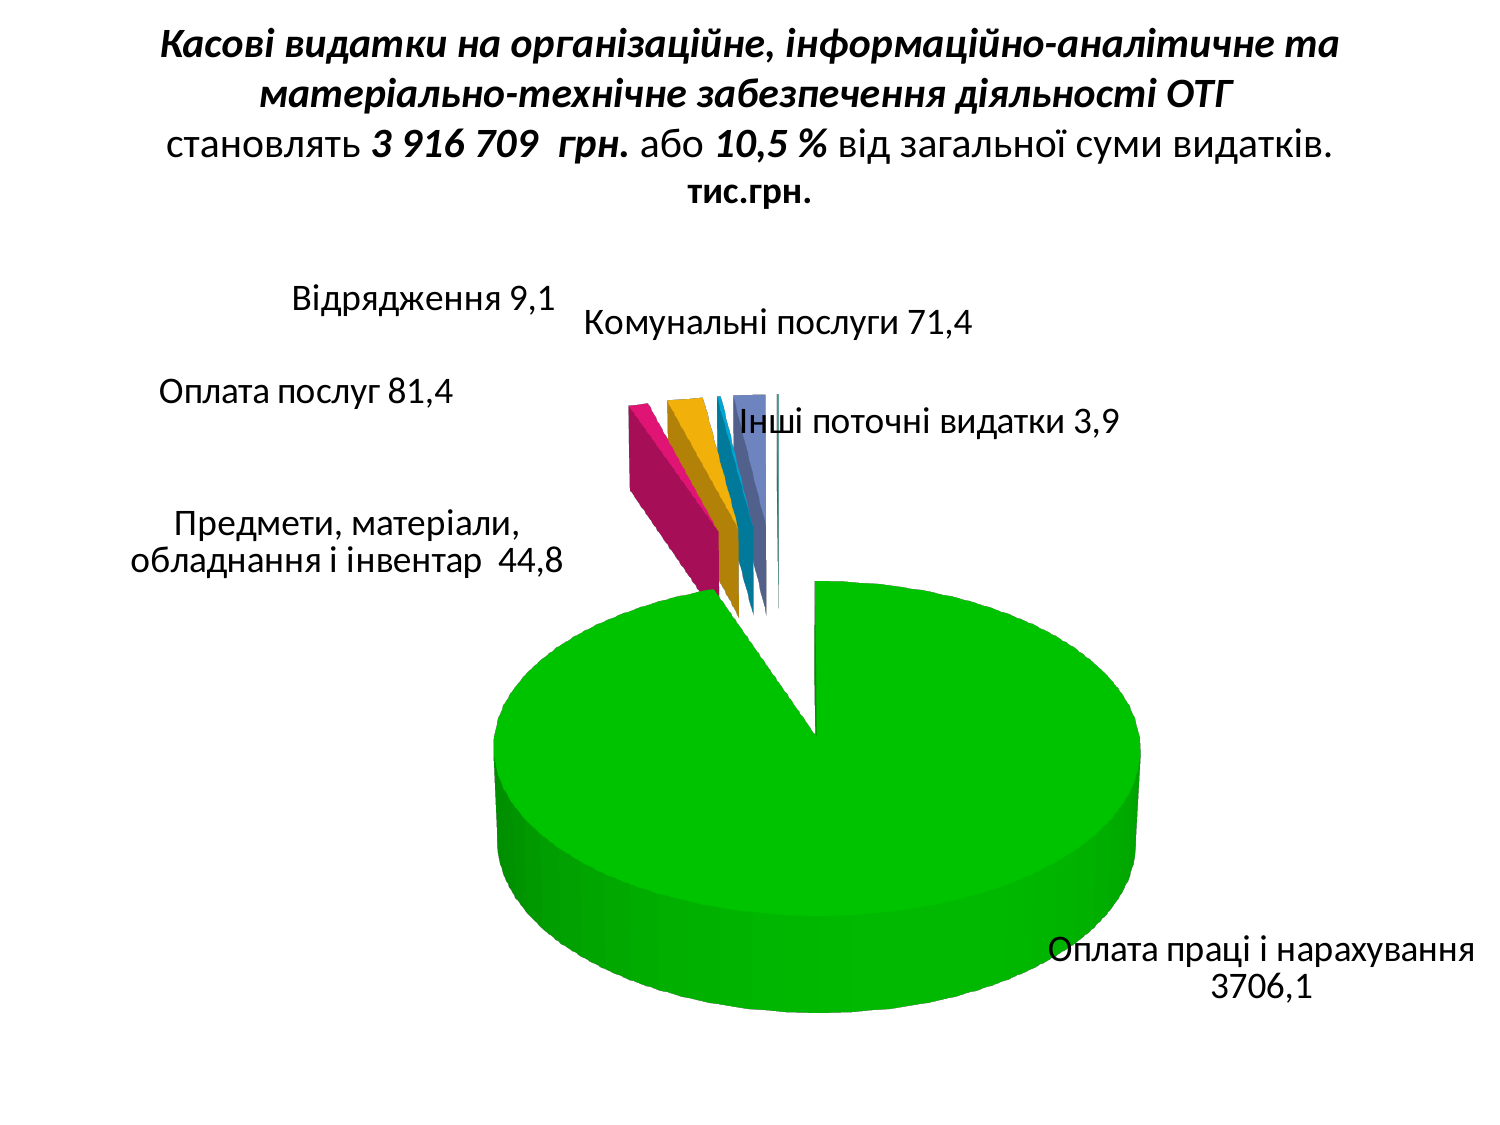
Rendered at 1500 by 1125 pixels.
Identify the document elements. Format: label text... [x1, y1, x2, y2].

chart [88, 219, 1483, 1125]
title Касові видатки на організаційне, інформаційно-аналітичне та матеріально-технічне забезпечення діяльності ОТГ становлять 3 916 709 грн. або 10,5 % від загальної суми видатків. тис.грн. [75, 45, 1425, 233]
